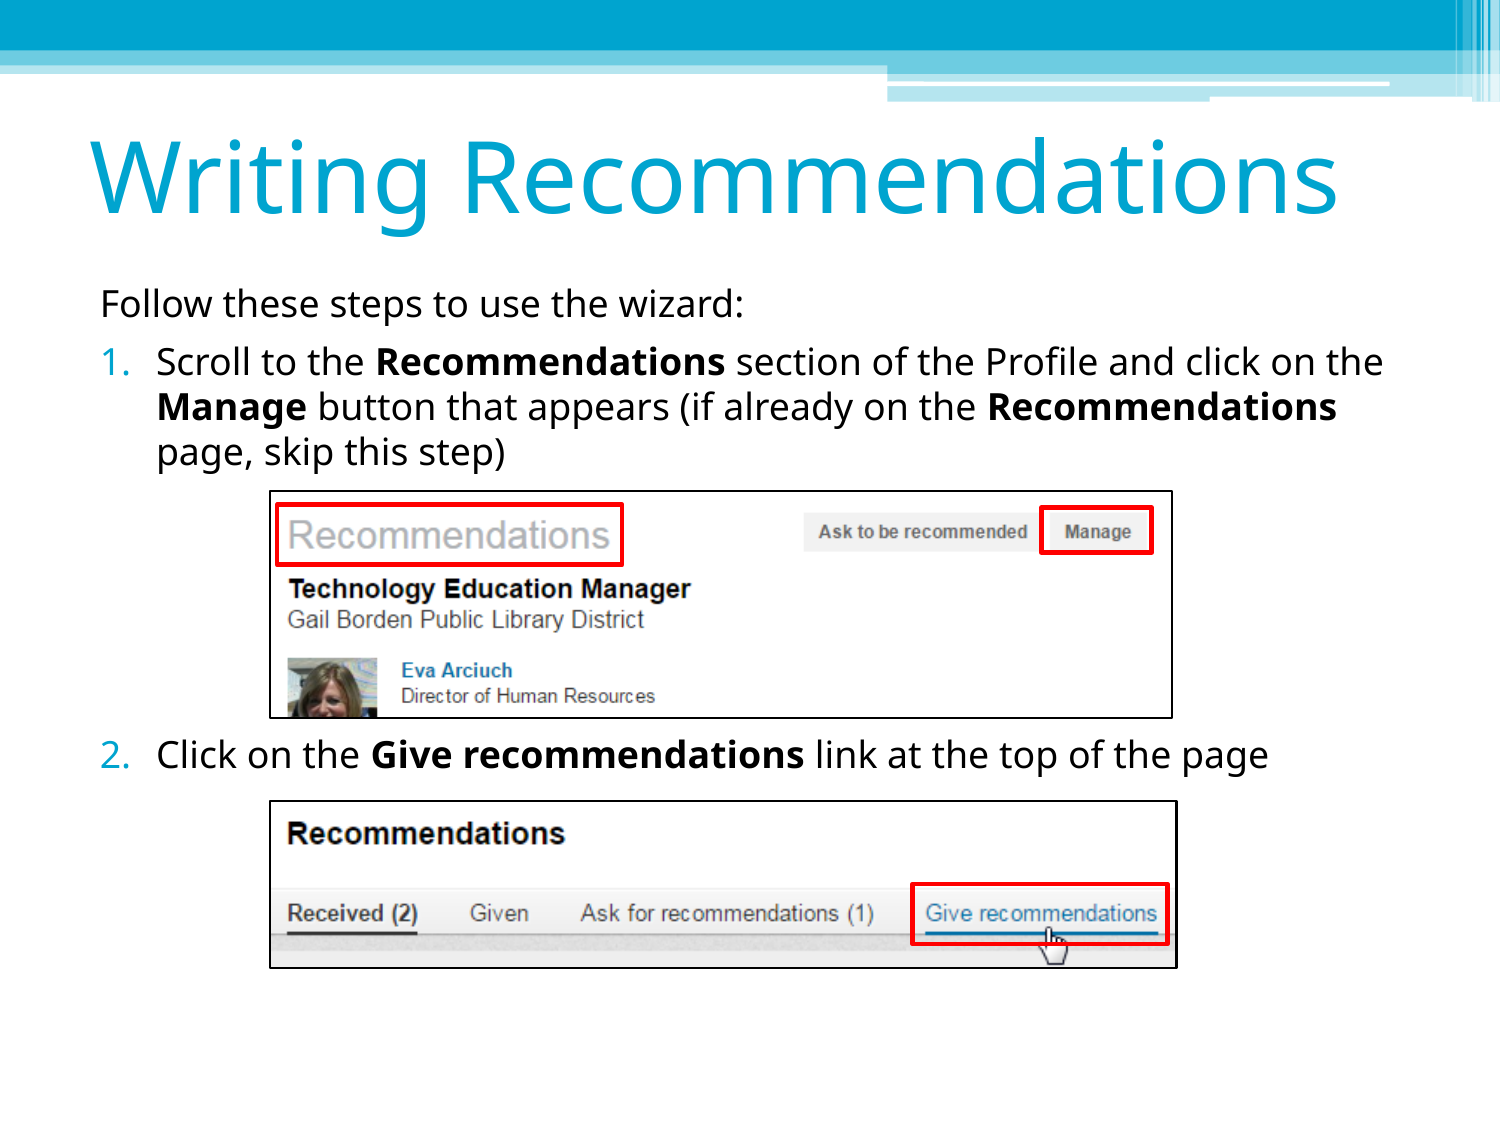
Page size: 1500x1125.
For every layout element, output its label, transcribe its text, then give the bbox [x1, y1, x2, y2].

picture [270, 801, 1176, 967]
title Writing Recommendations [75, 85, 1425, 261]
picture [270, 492, 1171, 718]
list Follow these steps to use the wizard: Scroll to the Recommendations section of the Profile and click on the Manage button that appears (if already on the Recommendations page, skip this step) Click on the Give recommendations link at the top of the page [75, 273, 1425, 1055]
